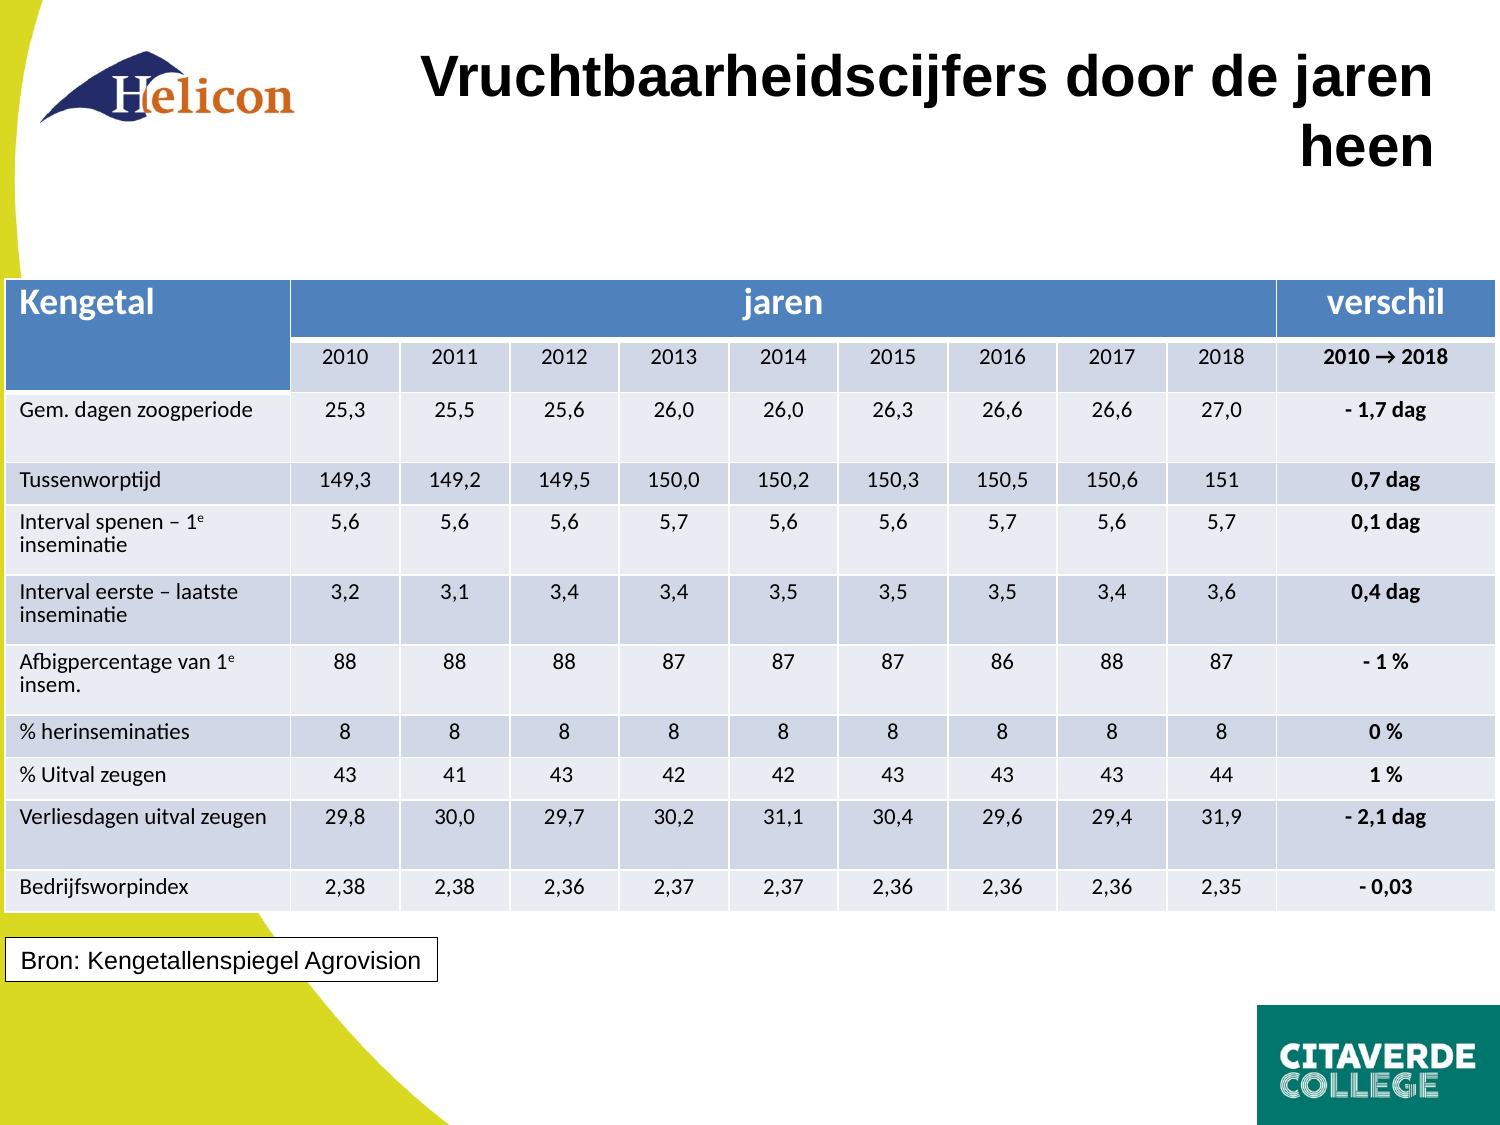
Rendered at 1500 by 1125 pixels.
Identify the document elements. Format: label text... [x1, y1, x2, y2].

table_cell 3,4 [511, 576, 618, 644]
table_cell 3,5 [730, 576, 837, 644]
table_cell 2,37 [620, 871, 728, 911]
table_cell 0,4 dag [1277, 576, 1495, 644]
table_cell 3,4 [620, 576, 728, 644]
table_cell 150,5 [949, 463, 1056, 504]
table_cell - 1,7 dag [1277, 393, 1495, 462]
table_cell 2014 [730, 343, 837, 392]
table_cell 3,4 [1058, 576, 1166, 644]
table_cell 88 [511, 646, 618, 714]
table_cell 27,0 [1168, 393, 1276, 462]
table_cell 25,5 [401, 393, 509, 462]
table_cell 2,36 [1058, 871, 1166, 911]
table_cell 8 [1168, 716, 1276, 757]
text_box Bron: Kengetallenspiegel Agrovision [5, 937, 438, 982]
table_cell 2,36 [949, 871, 1056, 911]
table_cell 31,9 [1168, 801, 1276, 869]
table_cell 2016 [949, 343, 1056, 392]
table_cell % herinseminaties [6, 716, 290, 757]
table_cell Bedrijfsworpindex [6, 871, 290, 911]
table_cell 3,1 [401, 576, 509, 644]
table_cell 29,8 [291, 801, 399, 869]
table_cell 151 [1168, 463, 1276, 504]
table_cell 43 [511, 758, 618, 799]
table_cell - 2,1 dag [1277, 801, 1495, 869]
table_cell 43 [949, 758, 1056, 799]
table_cell 43 [291, 758, 399, 799]
table_cell Gem. dagen zoogperiode [6, 395, 290, 462]
table_cell 2,36 [511, 871, 618, 911]
table_cell 30,4 [839, 801, 947, 869]
table_cell 150,3 [839, 463, 947, 504]
table_cell 3,2 [291, 576, 399, 644]
table_header Kengetal [6, 280, 290, 390]
table_cell 26,3 [839, 393, 947, 462]
table_cell 2011 [401, 343, 509, 392]
table_cell Verliesdagen uitval zeugen [6, 801, 290, 869]
table_cell 31,1 [730, 801, 837, 869]
table_cell 87 [620, 646, 728, 714]
table_cell 30,2 [620, 801, 728, 869]
table_cell 87 [730, 646, 837, 714]
table_cell 150,2 [730, 463, 837, 504]
title Vruchtbaarheidscijfers door de jaren heen [360, 54, 1451, 161]
table_cell 2,36 [839, 871, 947, 911]
table_cell 29,6 [949, 801, 1056, 869]
table_header verschil [1277, 280, 1495, 337]
table_cell 2010 [291, 343, 399, 392]
table_cell 30,0 [401, 801, 509, 869]
table_cell 88 [291, 646, 399, 714]
table_cell 2012 [511, 343, 618, 392]
table_cell Interval spenen – 1e inseminatie [6, 506, 290, 574]
table_cell 3,5 [839, 576, 947, 644]
table_cell - 0,03 [1277, 871, 1495, 911]
table_cell 5,6 [839, 506, 947, 574]
table_cell 8 [730, 716, 837, 757]
table_cell 8 [1058, 716, 1166, 757]
table_cell 8 [511, 716, 618, 757]
table_cell 26,6 [949, 393, 1056, 462]
table_cell 0 % [1277, 716, 1495, 757]
table_cell 150,0 [620, 463, 728, 504]
table_cell 3,6 [1168, 576, 1276, 644]
table_cell 29,4 [1058, 801, 1166, 869]
table_cell 41 [401, 758, 509, 799]
table_cell 5,7 [620, 506, 728, 574]
table_cell - 1 % [1277, 646, 1495, 714]
table_cell 8 [949, 716, 1056, 757]
table_cell 2,38 [401, 871, 509, 911]
table_cell 2013 [620, 343, 728, 392]
table_cell 0,7 dag [1277, 463, 1495, 504]
table_cell 8 [401, 716, 509, 757]
table_cell 42 [620, 758, 728, 799]
table_cell 8 [839, 716, 947, 757]
table_cell 2,38 [291, 871, 399, 911]
table_cell 5,7 [949, 506, 1056, 574]
table_cell Afbigpercentage van 1e insem. [6, 646, 290, 714]
table_cell 2017 [1058, 343, 1166, 392]
table_cell 5,6 [511, 506, 618, 574]
table_cell Tussenworptijd [6, 463, 290, 504]
table_cell 29,7 [511, 801, 618, 869]
table_cell 42 [730, 758, 837, 799]
table_cell 2010 → 2018 [1277, 343, 1495, 392]
table_cell 5,7 [1168, 506, 1276, 574]
table_cell 25,6 [511, 393, 618, 462]
table_cell 5,6 [730, 506, 837, 574]
table_cell 5,6 [291, 506, 399, 574]
table_cell 26,0 [730, 393, 837, 462]
table_cell 87 [839, 646, 947, 714]
table_cell 149,3 [291, 463, 399, 504]
table_cell 5,6 [1058, 506, 1166, 574]
table_cell 8 [291, 716, 399, 757]
picture [0, 0, 1500, 1125]
table_cell 3,5 [949, 576, 1056, 644]
table_cell 87 [1168, 646, 1276, 714]
table_cell 86 [949, 646, 1056, 714]
table_cell 8 [620, 716, 728, 757]
table_cell 26,6 [1058, 393, 1166, 462]
table_cell 0,1 dag [1277, 506, 1495, 574]
table_cell 149,2 [401, 463, 509, 504]
table_cell 43 [1058, 758, 1166, 799]
table_cell 26,0 [620, 393, 728, 462]
table_cell 88 [1058, 646, 1166, 714]
table_cell 149,5 [511, 463, 618, 504]
table_cell 2018 [1168, 343, 1276, 392]
table_cell 2,35 [1168, 871, 1276, 911]
table_cell 150,6 [1058, 463, 1166, 504]
table_cell 44 [1168, 758, 1276, 799]
table_cell 2,37 [730, 871, 837, 911]
table_cell 5,6 [401, 506, 509, 574]
table_cell 43 [839, 758, 947, 799]
table_cell 2015 [839, 343, 947, 392]
table_cell % Uitval zeugen [6, 758, 290, 799]
table_cell 1 % [1277, 758, 1495, 799]
table_cell 88 [401, 646, 509, 714]
table_cell 25,3 [291, 393, 399, 462]
table_header jaren [291, 280, 1276, 337]
table_cell Interval eerste – laatste inseminatie [6, 576, 290, 644]
